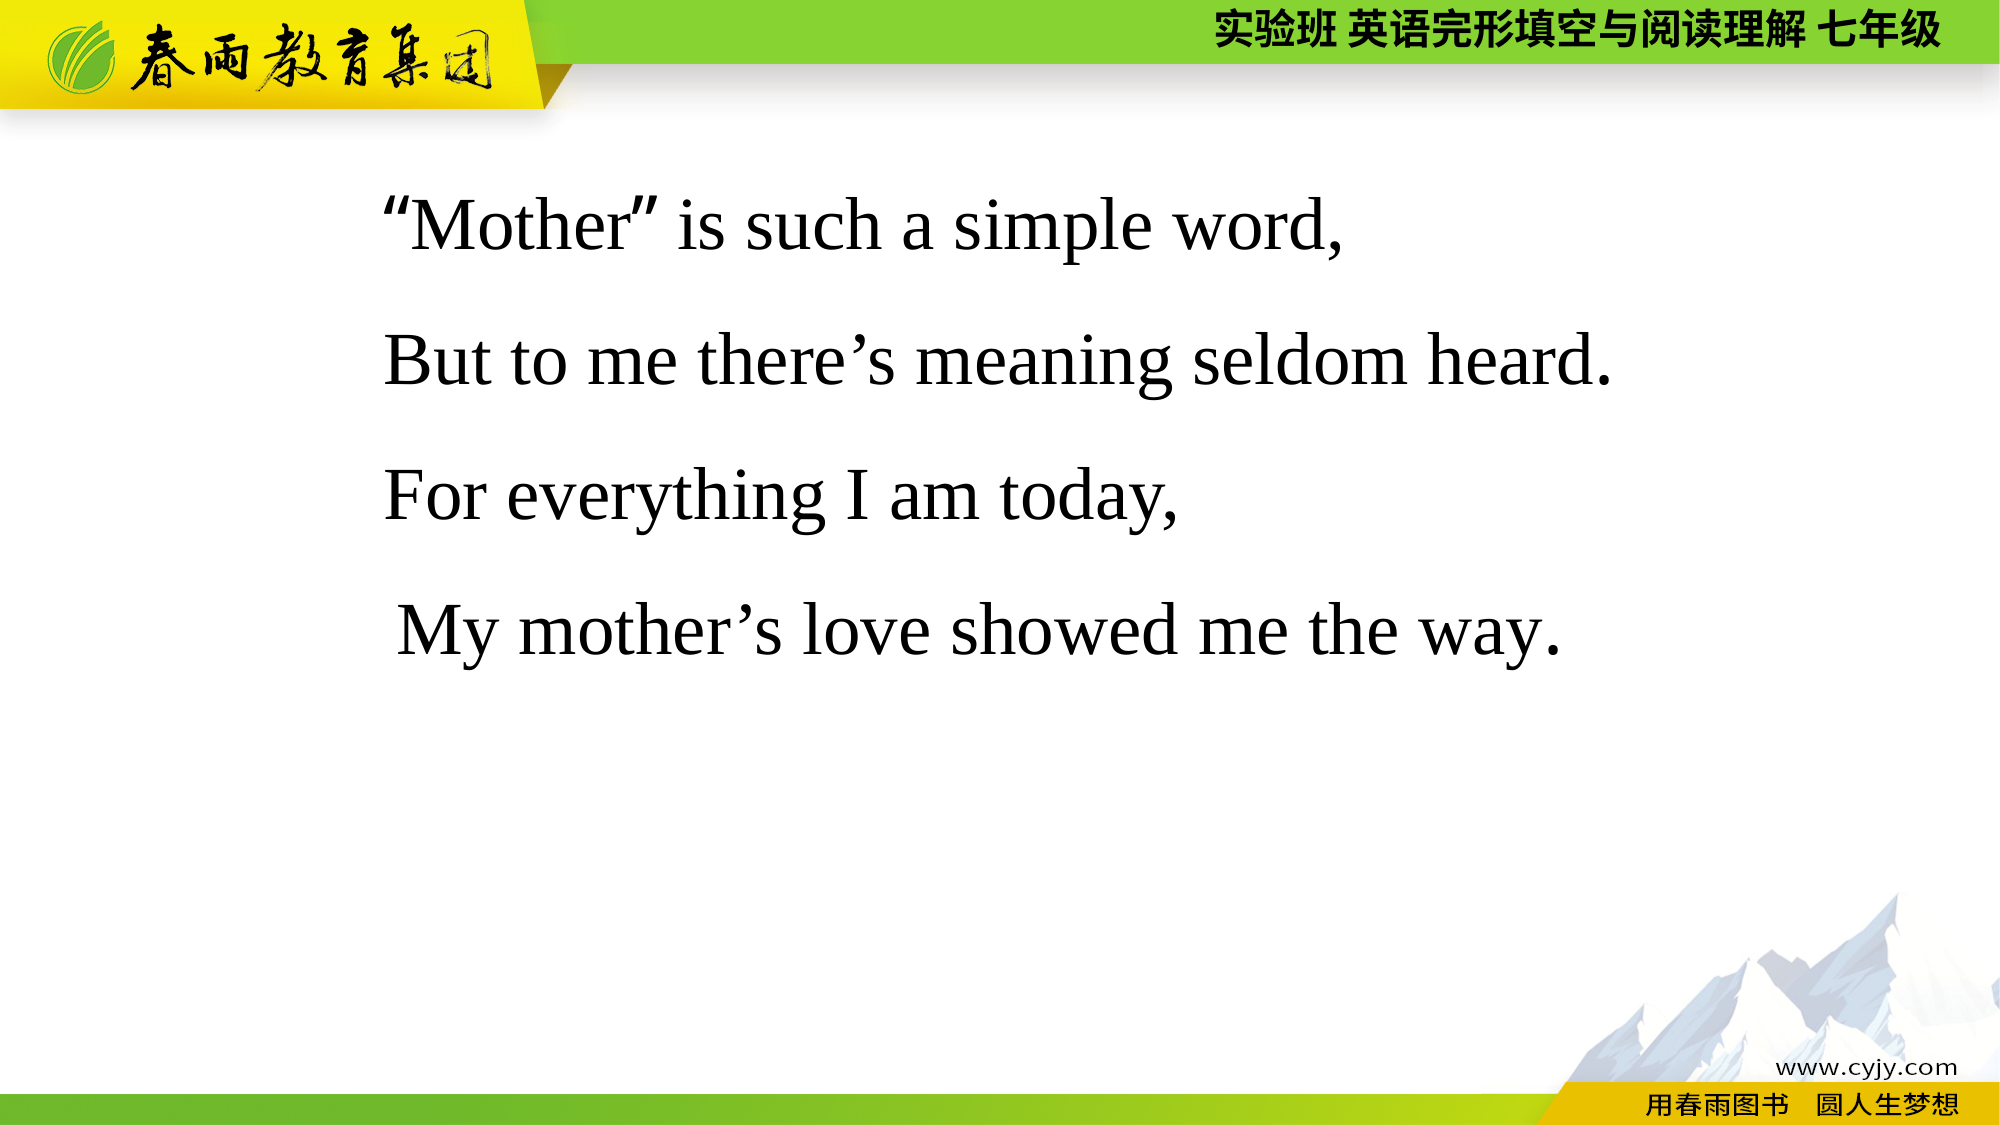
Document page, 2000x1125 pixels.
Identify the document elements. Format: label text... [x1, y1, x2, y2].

picture [0, 0, 2000, 1125]
list “Mother” is such a simple word, But to me there’s meaning seldom heard. For everything I am today, My mother’s love showed me the way. [59, 122, 1944, 683]
